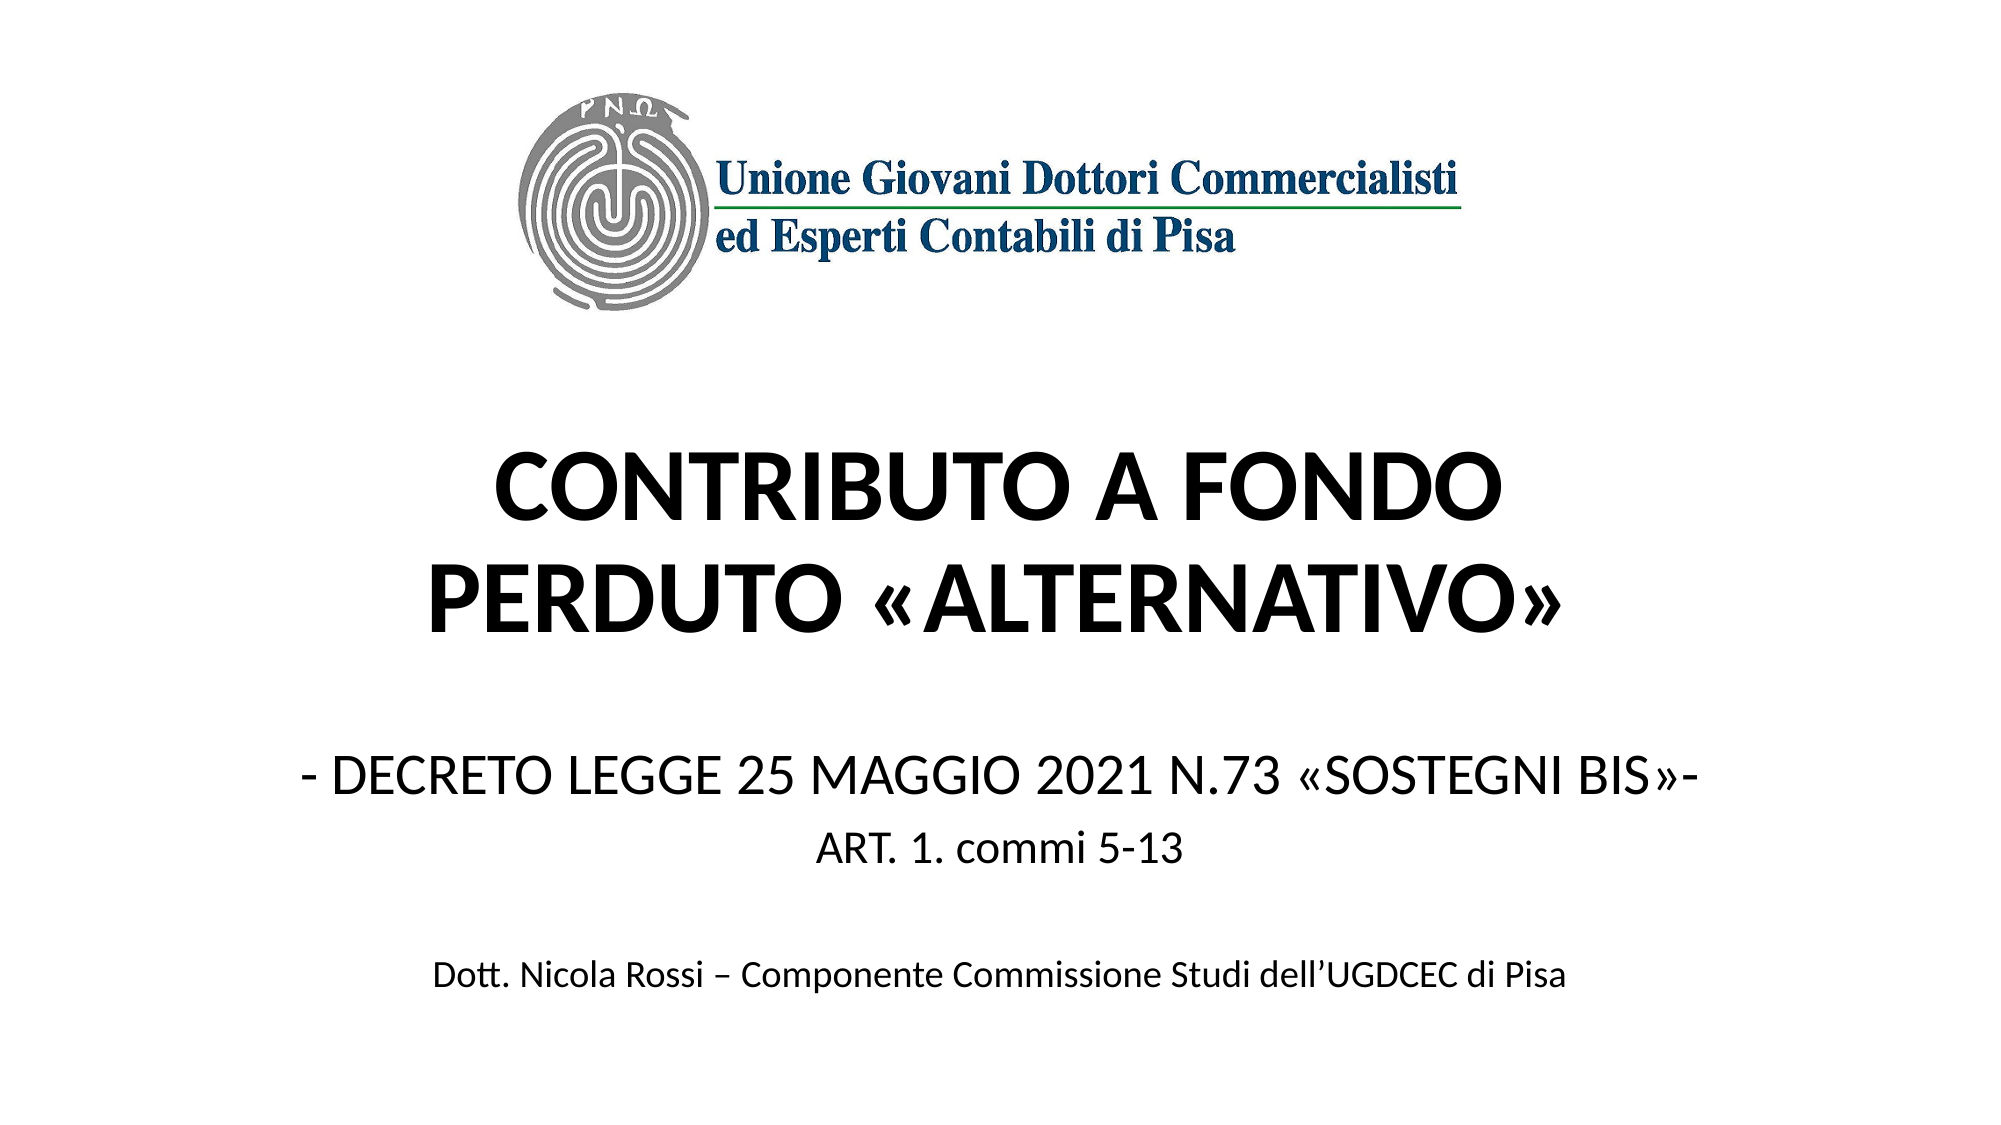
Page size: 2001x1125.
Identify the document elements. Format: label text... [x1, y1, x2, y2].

picture [485, 65, 1514, 326]
subtitle - DECRETO LEGGE 25 MAGGIO 2021 N.73 «SOSTEGNI BIS»- ART. 1. commi 5-13 Dott. Nicola Rossi – Componente Commissione Studi dell’UGDCEC di Pisa [249, 736, 1750, 1008]
title CONTRIBUTO A FONDO PERDUTO «ALTERNATIVO» [272, 391, 1728, 664]
